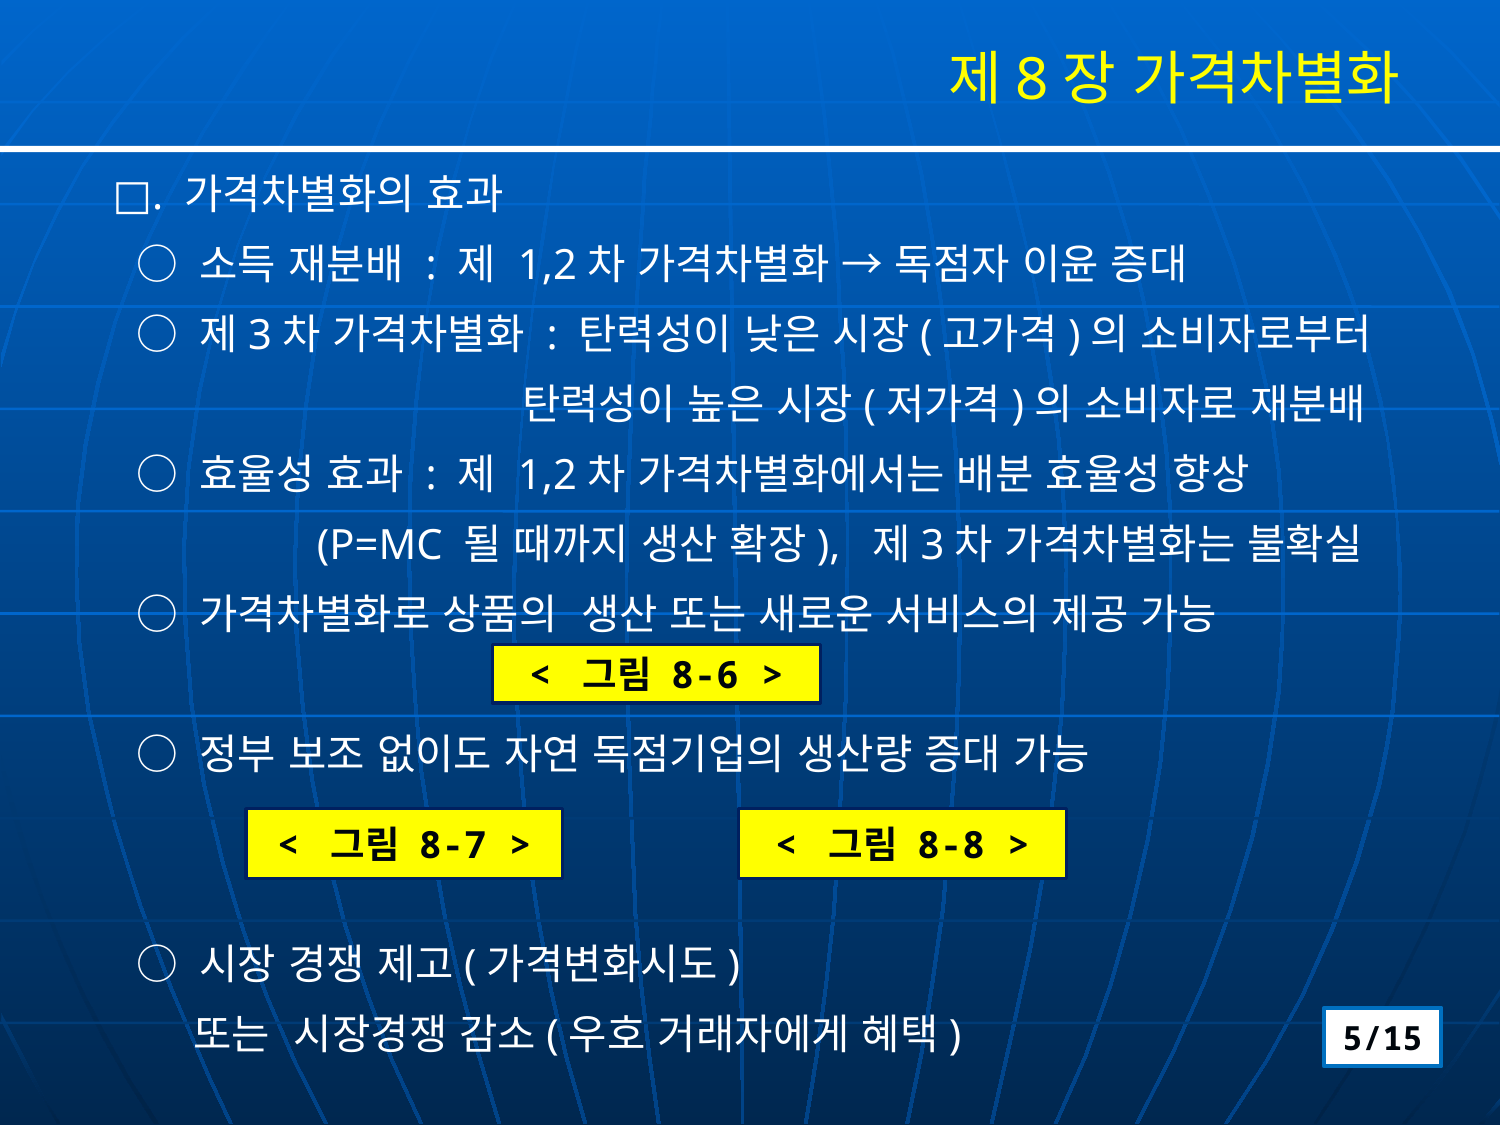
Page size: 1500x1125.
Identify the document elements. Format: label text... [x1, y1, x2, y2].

text_box < 그림 8-6 > [490, 642, 822, 705]
text_box □. 가격차별화의 효과 ○ 소득 재분배 : 제 1,2차 가격차별화 → 독점자 이윤 증대 ○ 제3차 가격차별화 : 탄력성이 낮은 시장(고가격)의 소비자로부터 탄력성이 높은 시장(저가격)의 소비자로 재분배 ○ 효율성 효과 : 제 1,2차 가격차별화에서는 배분 효율성 향상 (P=MC 될 때까지 생산 확장), 제3차 가격차별화는 불확실 ○ 가격차별화로 상품의 생산 또는 새로운 서비스의 제공 가능 ○ 정부 보조 없이도 자연 독점기업의 생산량 증대 가능 ○ 시장 경쟁 제고(가격변화시도) 또는 시장경쟁 감소(우호 거래자에게 혜택) [97, 140, 1387, 1066]
text_box 제8장 가격차별화 [933, 34, 1416, 119]
text_box 5/15 [1322, 1006, 1443, 1068]
text_box < 그림 8-7 > [244, 806, 564, 881]
text_box < 그림 8-8 > [736, 806, 1068, 881]
